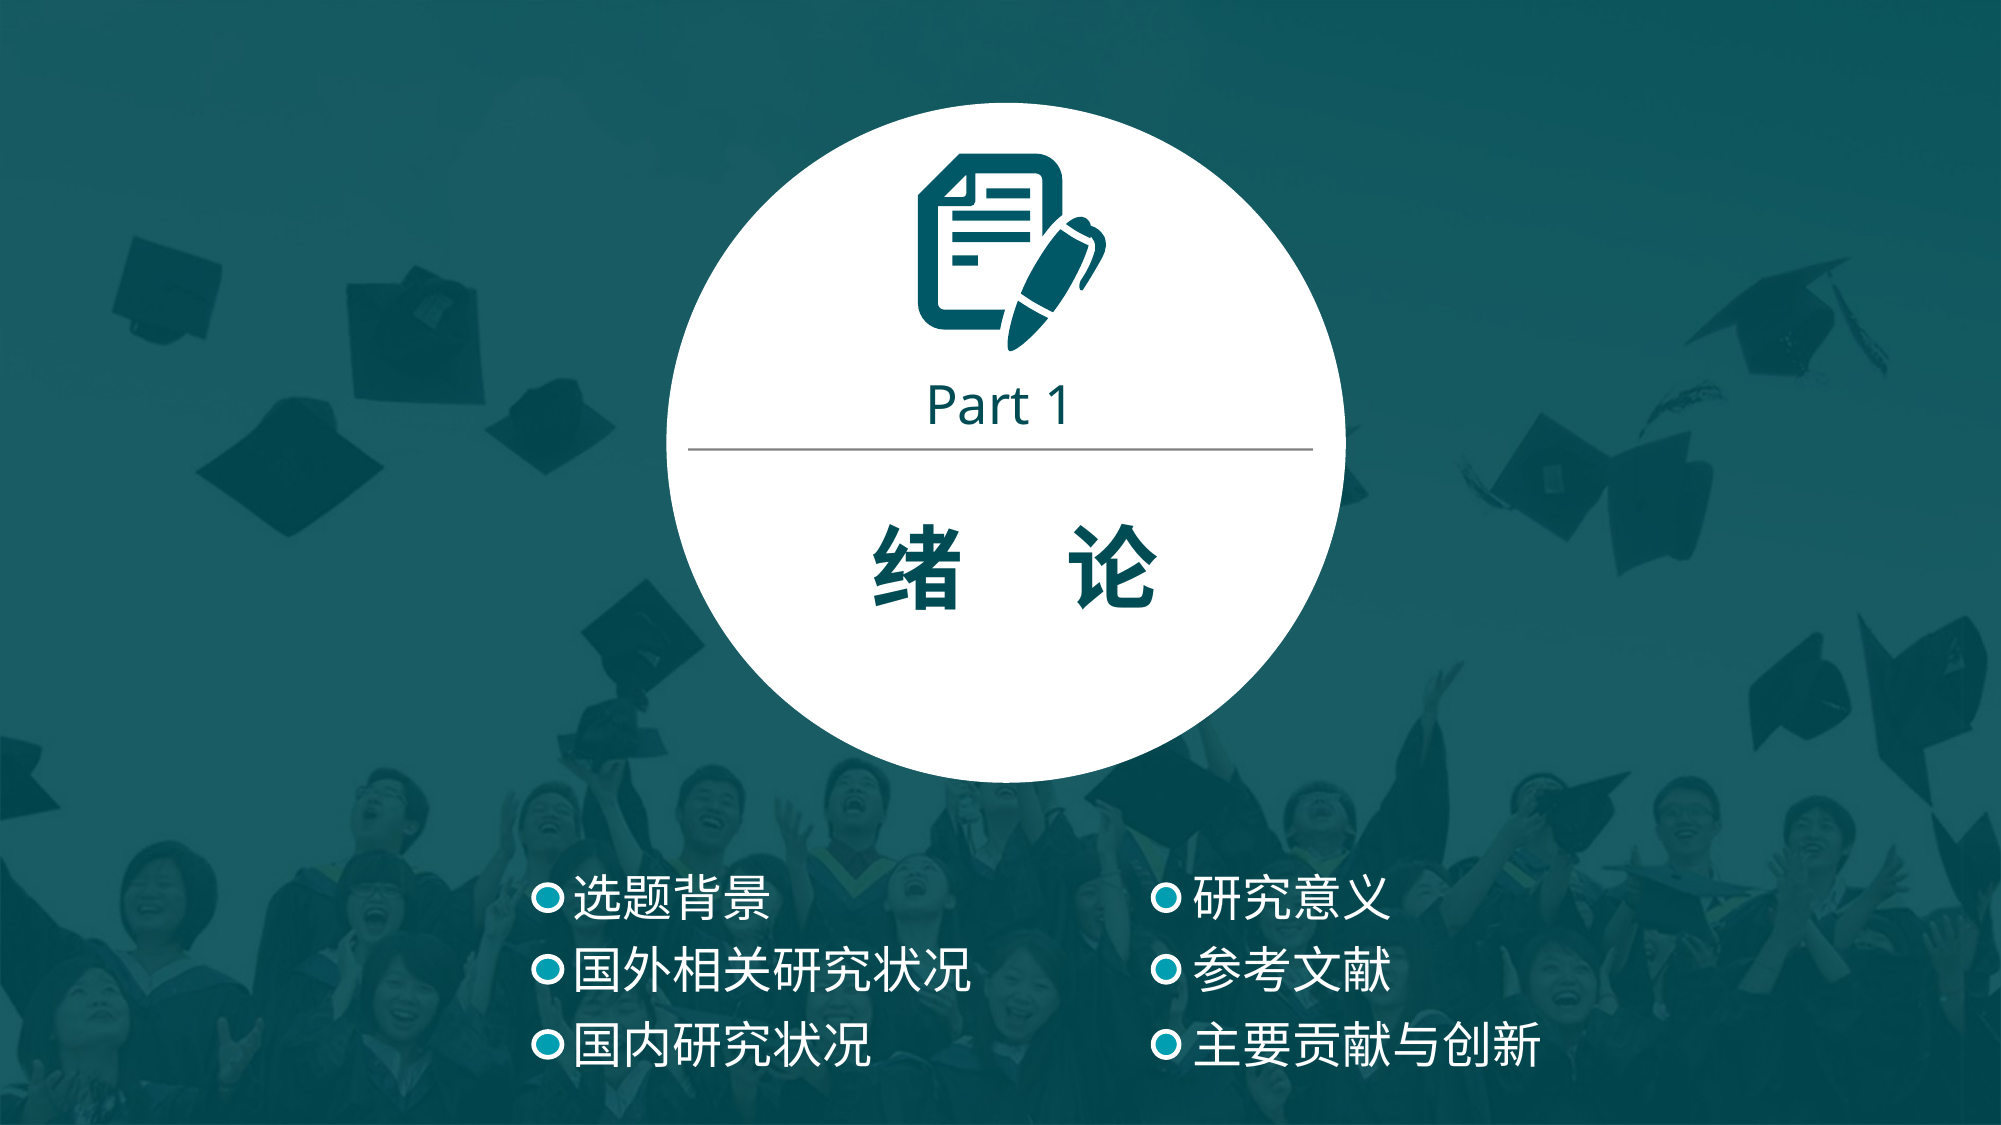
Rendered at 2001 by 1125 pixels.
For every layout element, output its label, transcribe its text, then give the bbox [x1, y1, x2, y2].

text_box 参考文献 [1177, 931, 1615, 1006]
text_box 绪 论 [754, 503, 1275, 628]
text_box [1007, 300, 1049, 352]
text_box 主要贡献与创新 [1177, 1006, 1615, 1082]
text_box [666, 102, 1346, 783]
text_box Part 1 [925, 369, 1076, 436]
picture [0, 0, 2001, 1125]
text_box [533, 1031, 558, 1058]
text_box [1020, 229, 1089, 313]
text_box [533, 884, 558, 911]
text_box [1153, 956, 1177, 983]
text_box [1065, 216, 1106, 291]
text_box 选题背景 [558, 859, 1027, 931]
text_box [1153, 1031, 1180, 1058]
text_box [1153, 884, 1177, 911]
text_box 国内研究状况 [558, 1006, 1027, 1082]
text_box [533, 956, 558, 983]
text_box 研究意义 [1177, 859, 1615, 931]
text_box [917, 153, 1063, 330]
text_box 国外相关研究状况 [558, 931, 1027, 1006]
